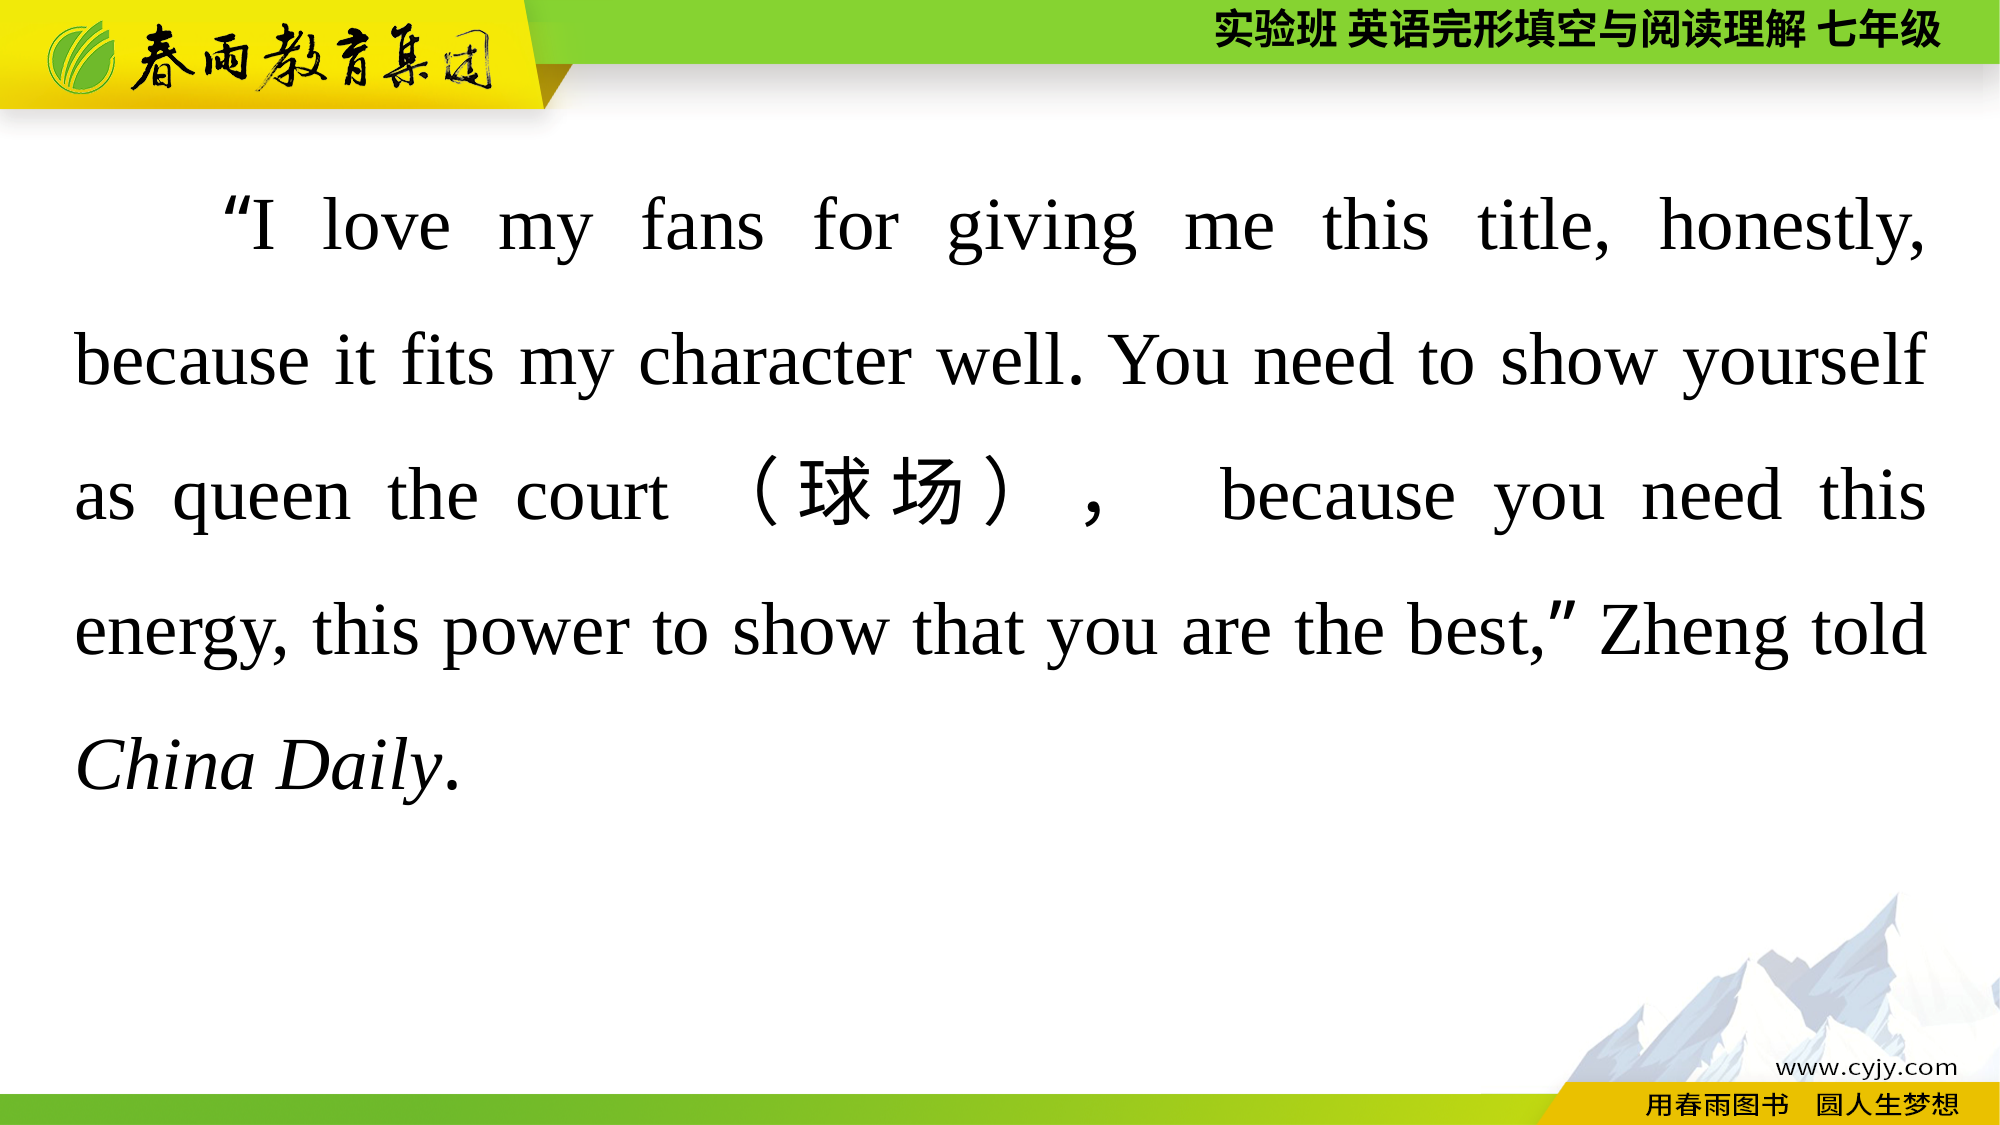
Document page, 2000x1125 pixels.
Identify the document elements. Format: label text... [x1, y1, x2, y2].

picture [0, 0, 2000, 1125]
list “I love my fans for giving me this title, honestly, because it fits my character well. You need to show yourself as queen the court（球场）， because you need this energy, this power to show that you are the best,” Zheng told China Daily. [59, 122, 1944, 802]
